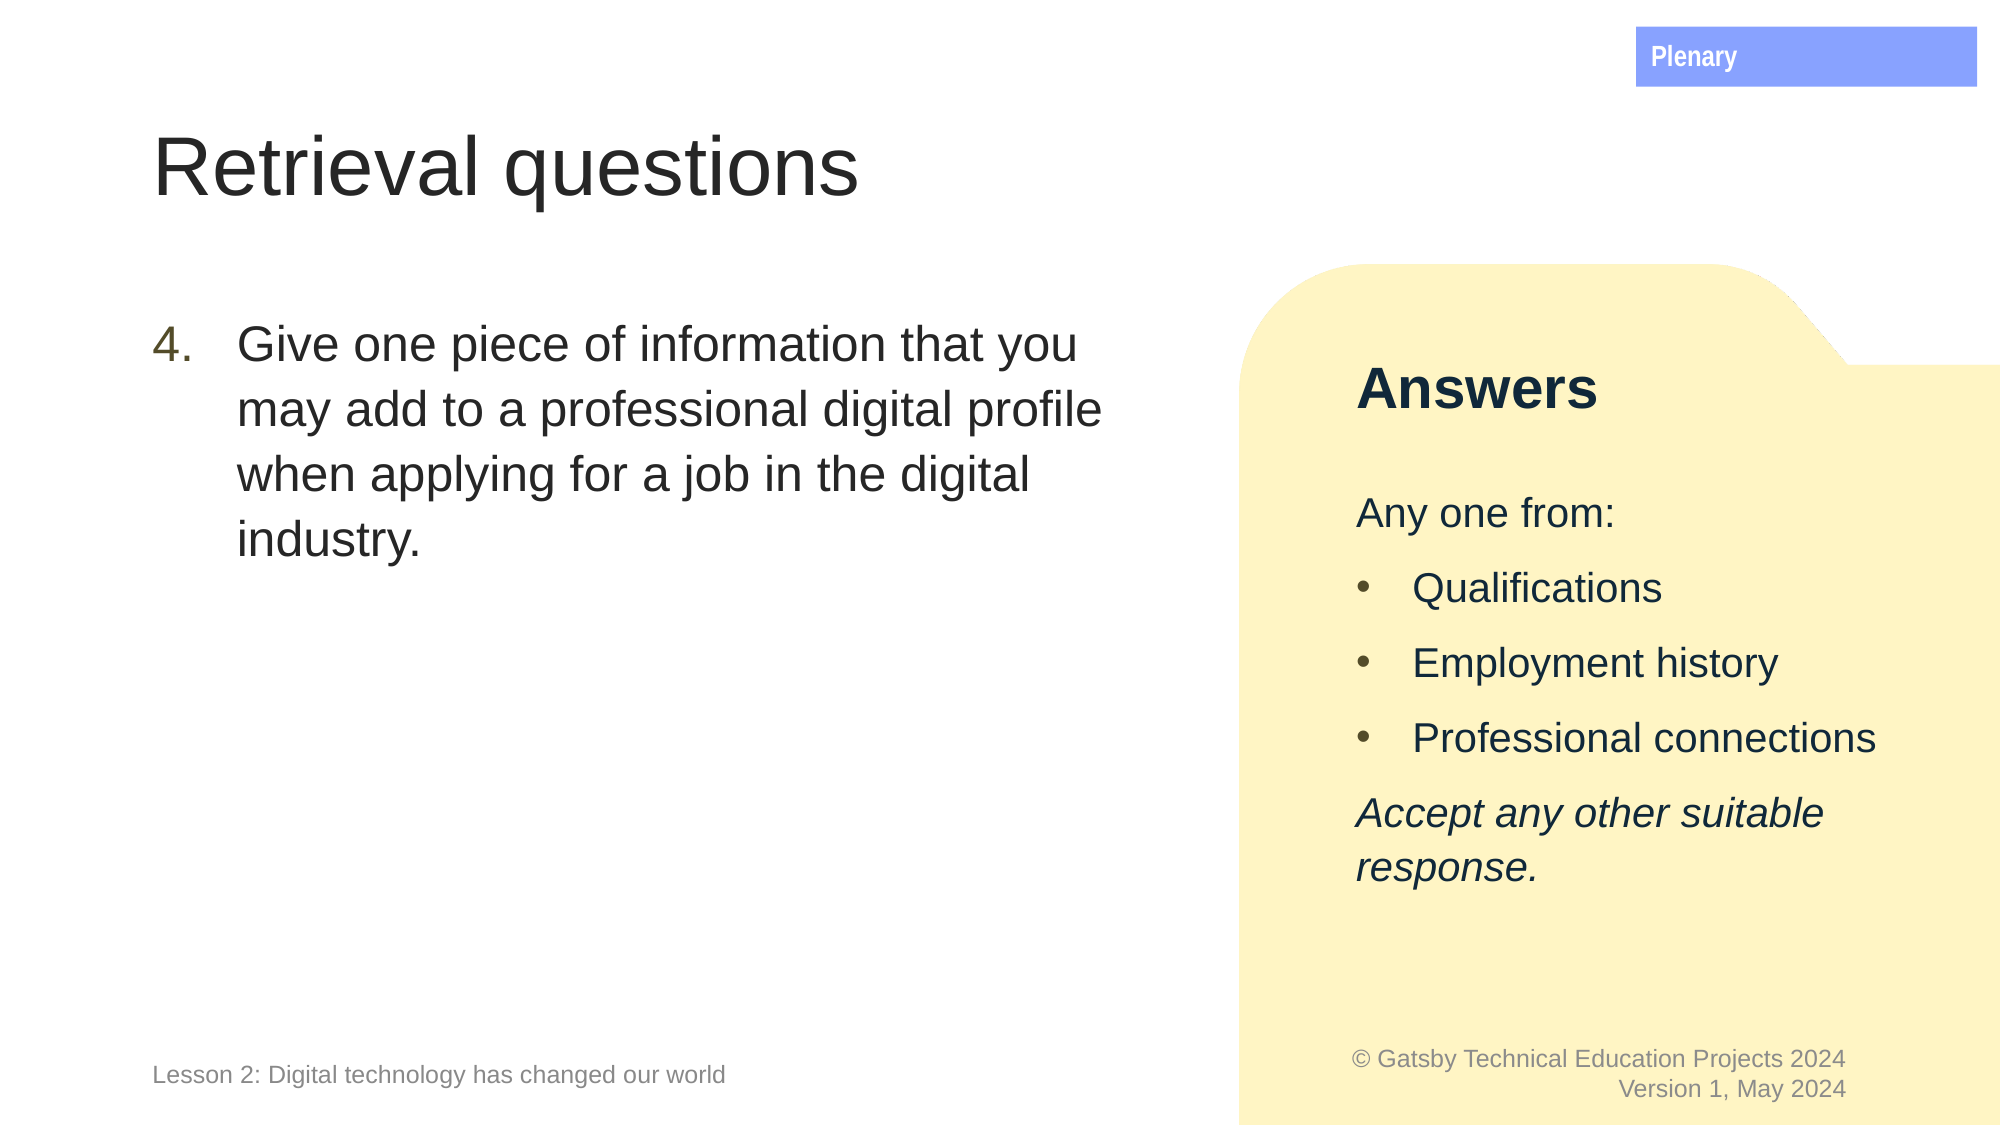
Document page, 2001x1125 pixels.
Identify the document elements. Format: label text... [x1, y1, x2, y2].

list Give one piece of information that you may add to a professional digital profile when applying for a job in the digital industry. [137, 299, 1188, 1014]
picture [1239, 264, 2000, 1125]
list Lesson 2: Digital technology has changed our world [137, 1042, 829, 1103]
list Answers [1341, 337, 1783, 440]
title Retrieval questions [137, 59, 1863, 278]
list Plenary [1636, 26, 1978, 87]
list Any one from: Qualifications Employment history Professional connections Accept any other suitable response. [1341, 474, 1917, 1014]
